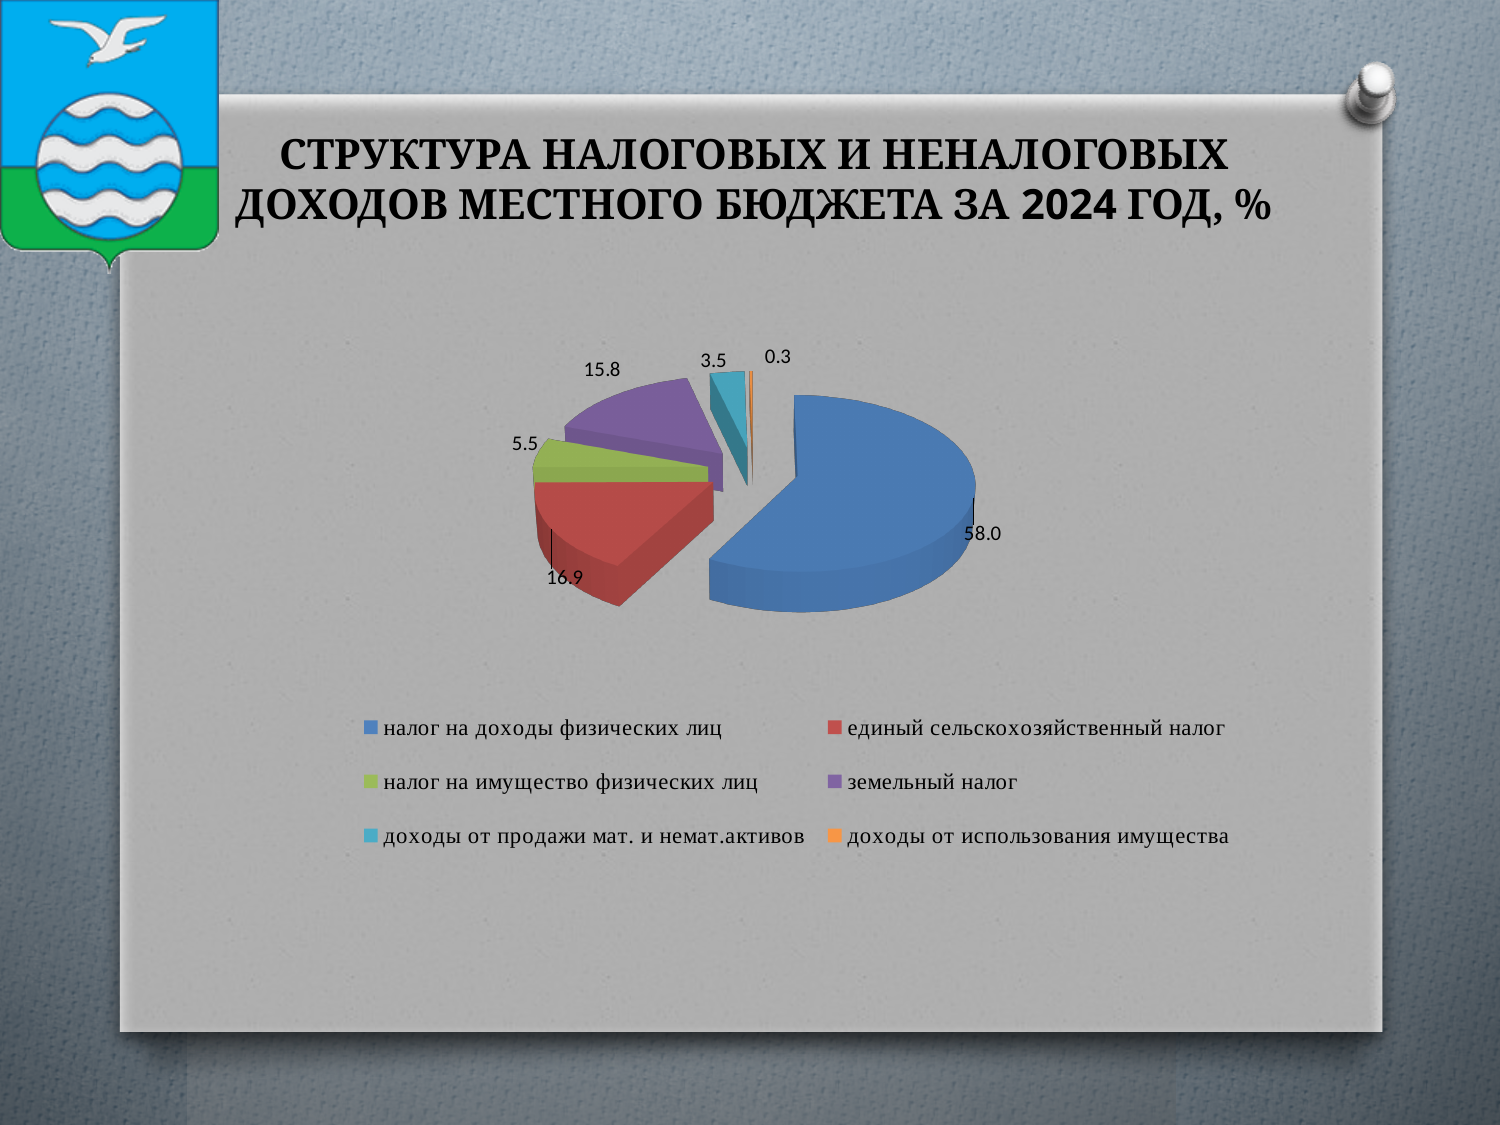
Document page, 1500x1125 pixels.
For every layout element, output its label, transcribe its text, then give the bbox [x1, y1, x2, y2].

title СТРУКТУРА НАЛОГОВЫХ И НЕНАЛОГОВЫХ ДОХОДОВ МЕСТНОГО БЮДЖЕТА ЗА 2024 ГОД, % [220, 101, 1326, 255]
picture [1317, 35, 1439, 156]
chart [277, 272, 1248, 878]
picture [50, 15, 166, 66]
picture [62, 93, 157, 118]
picture [0, 0, 219, 274]
